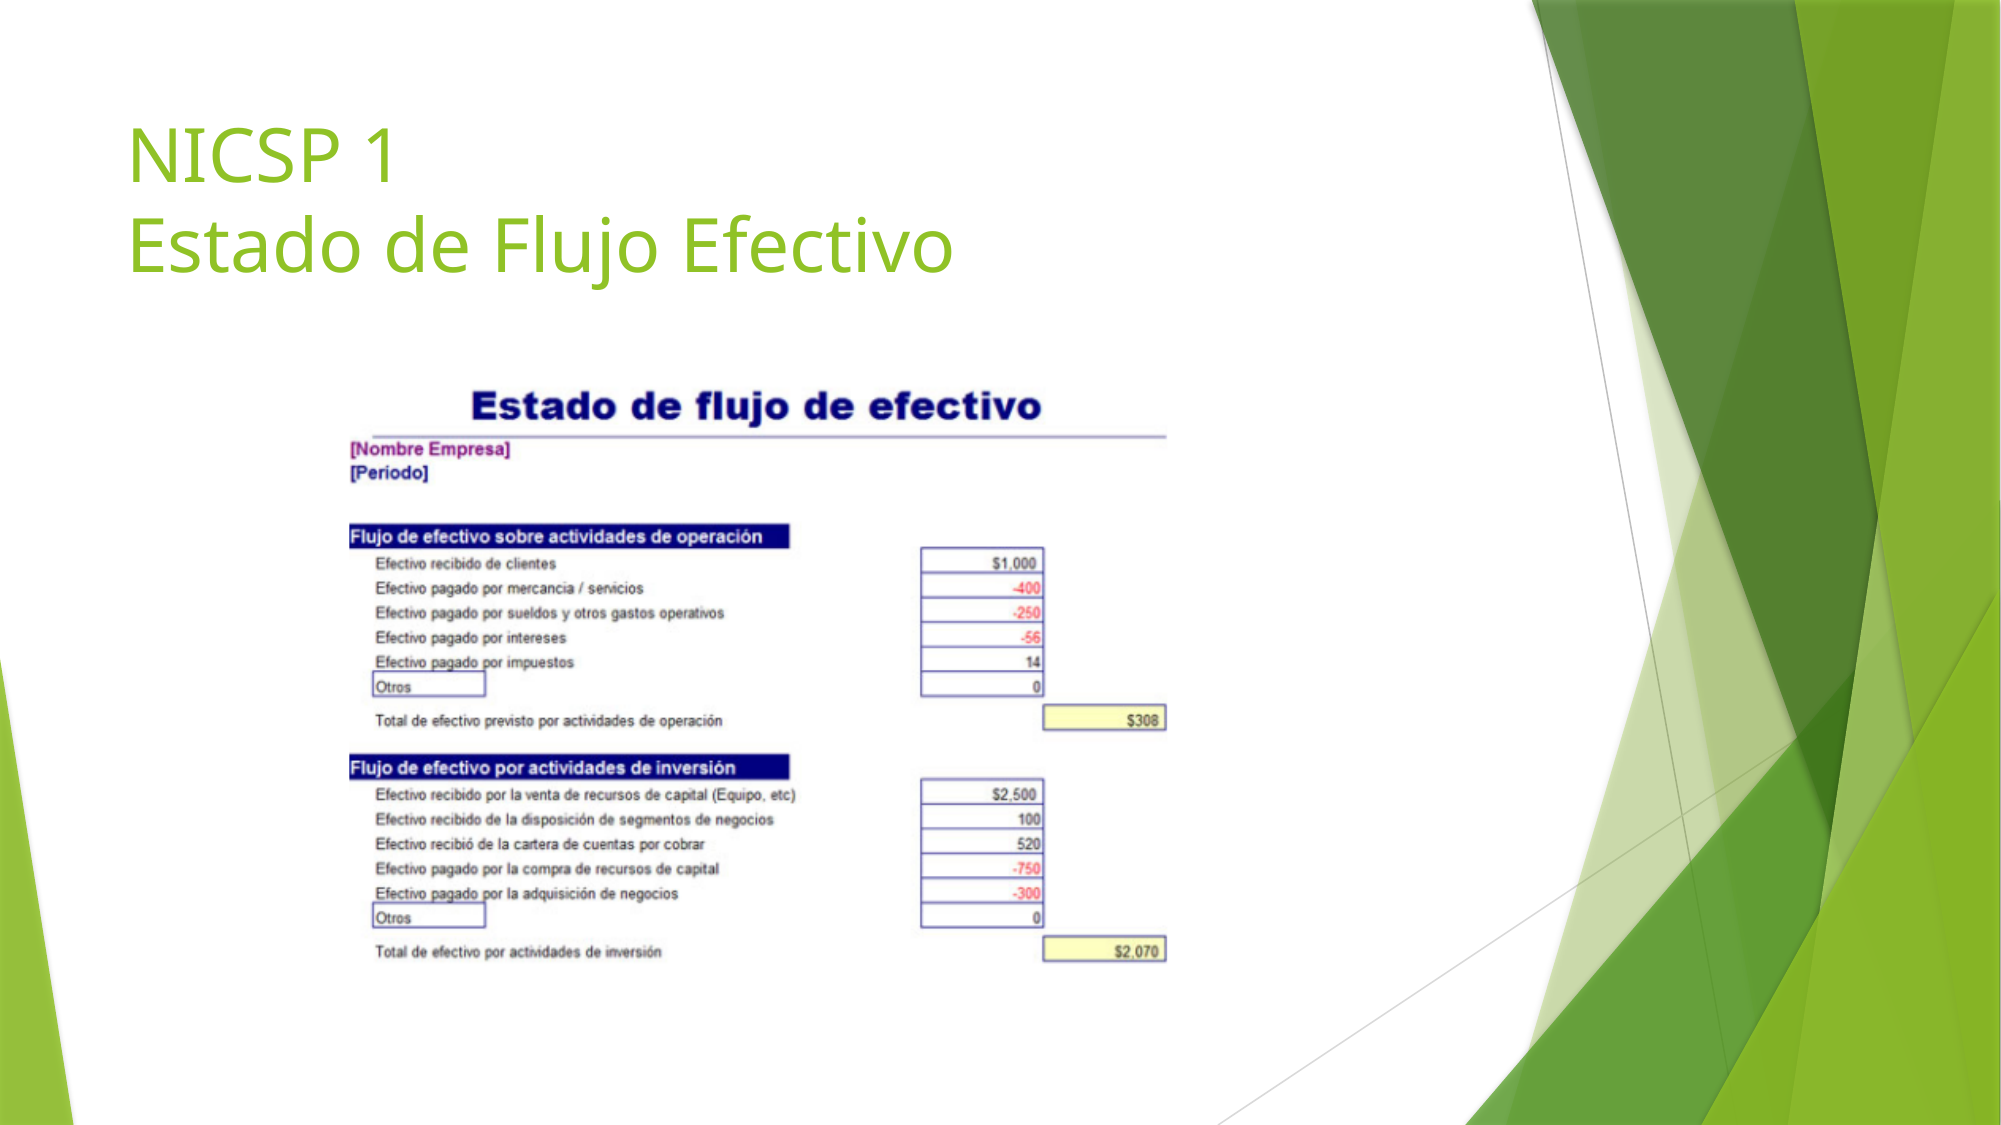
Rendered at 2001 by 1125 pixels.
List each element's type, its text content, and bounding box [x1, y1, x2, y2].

title NICSP 1 Estado de Flujo Efectivo [111, 99, 1522, 317]
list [348, 379, 1168, 968]
